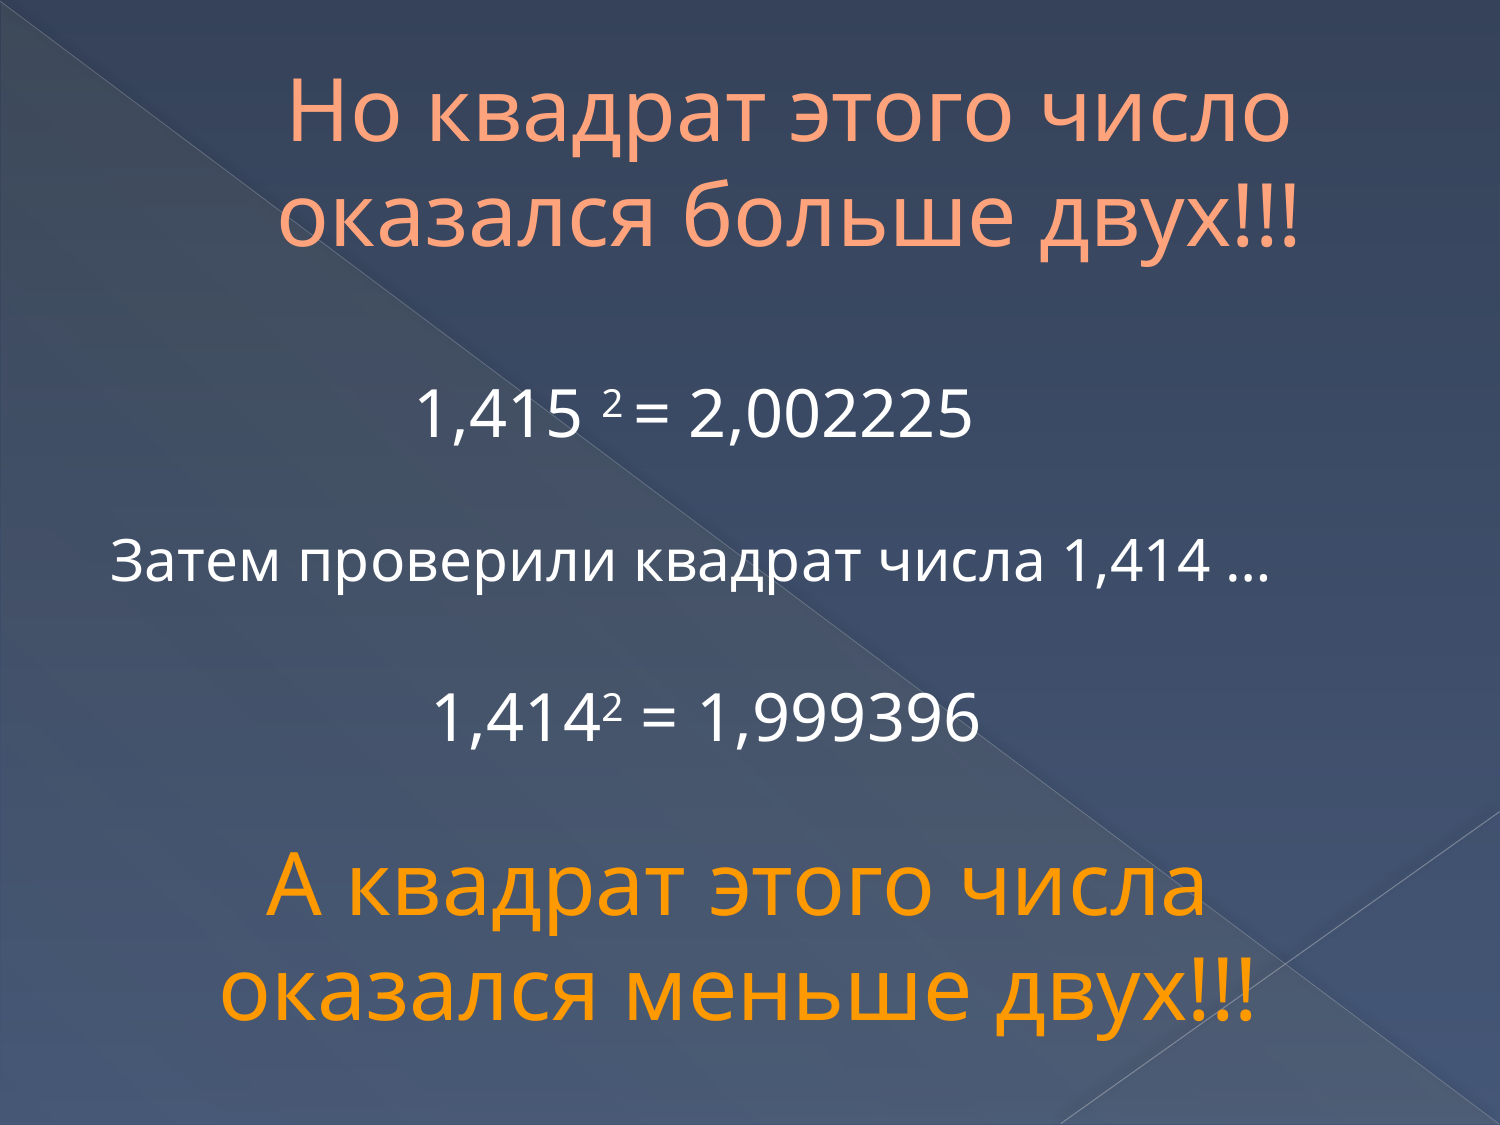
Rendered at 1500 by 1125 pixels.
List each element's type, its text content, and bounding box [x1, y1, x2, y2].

title Но квадрат этого число оказался больше двух!!! [75, 43, 1425, 274]
text_box 1,4142 = 1,999396 [398, 667, 1149, 763]
list Затем проверили квадрат числа 1,414 … [70, 515, 1421, 657]
text_box 1,415 2 = 2,002225 [398, 363, 1079, 458]
text_box А квадрат этого числа оказался меньше двух!!! [164, 820, 1313, 1045]
